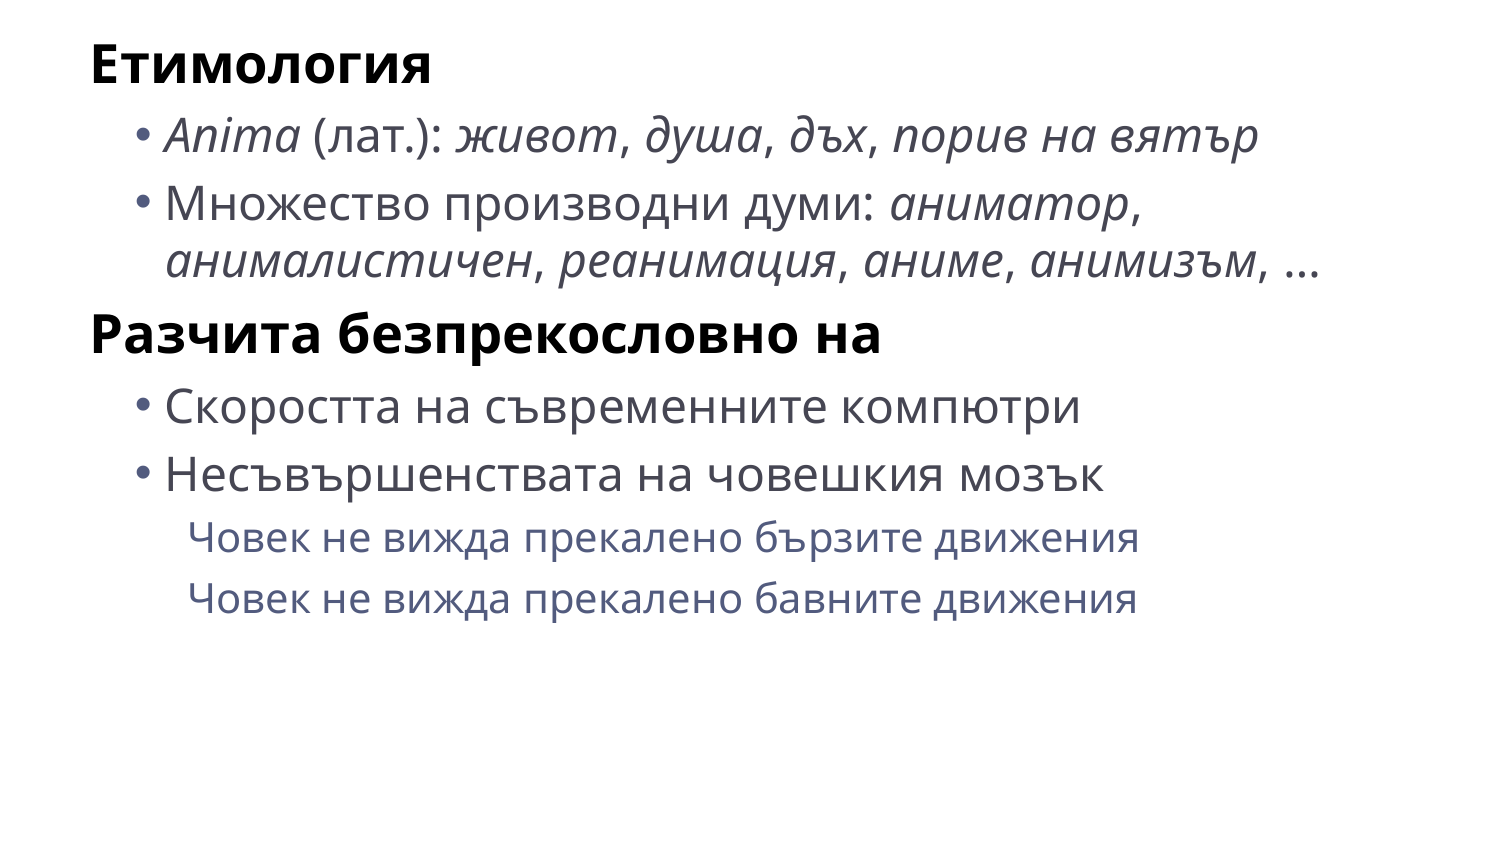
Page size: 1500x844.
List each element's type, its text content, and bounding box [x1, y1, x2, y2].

list Етимология Anima (лат.): живот, душа, дъх, порив на вятър Множество производни думи: аниматор, анималистичен, реанимация, аниме, анимизъм, … Разчита безпрекословно на Скоростта на съвременните компютри Несъвършенствата на човешкия мозък Човек не вижда прекалено бързите движения Човек не вижда прекалено бавните движения [75, 21, 1475, 835]
